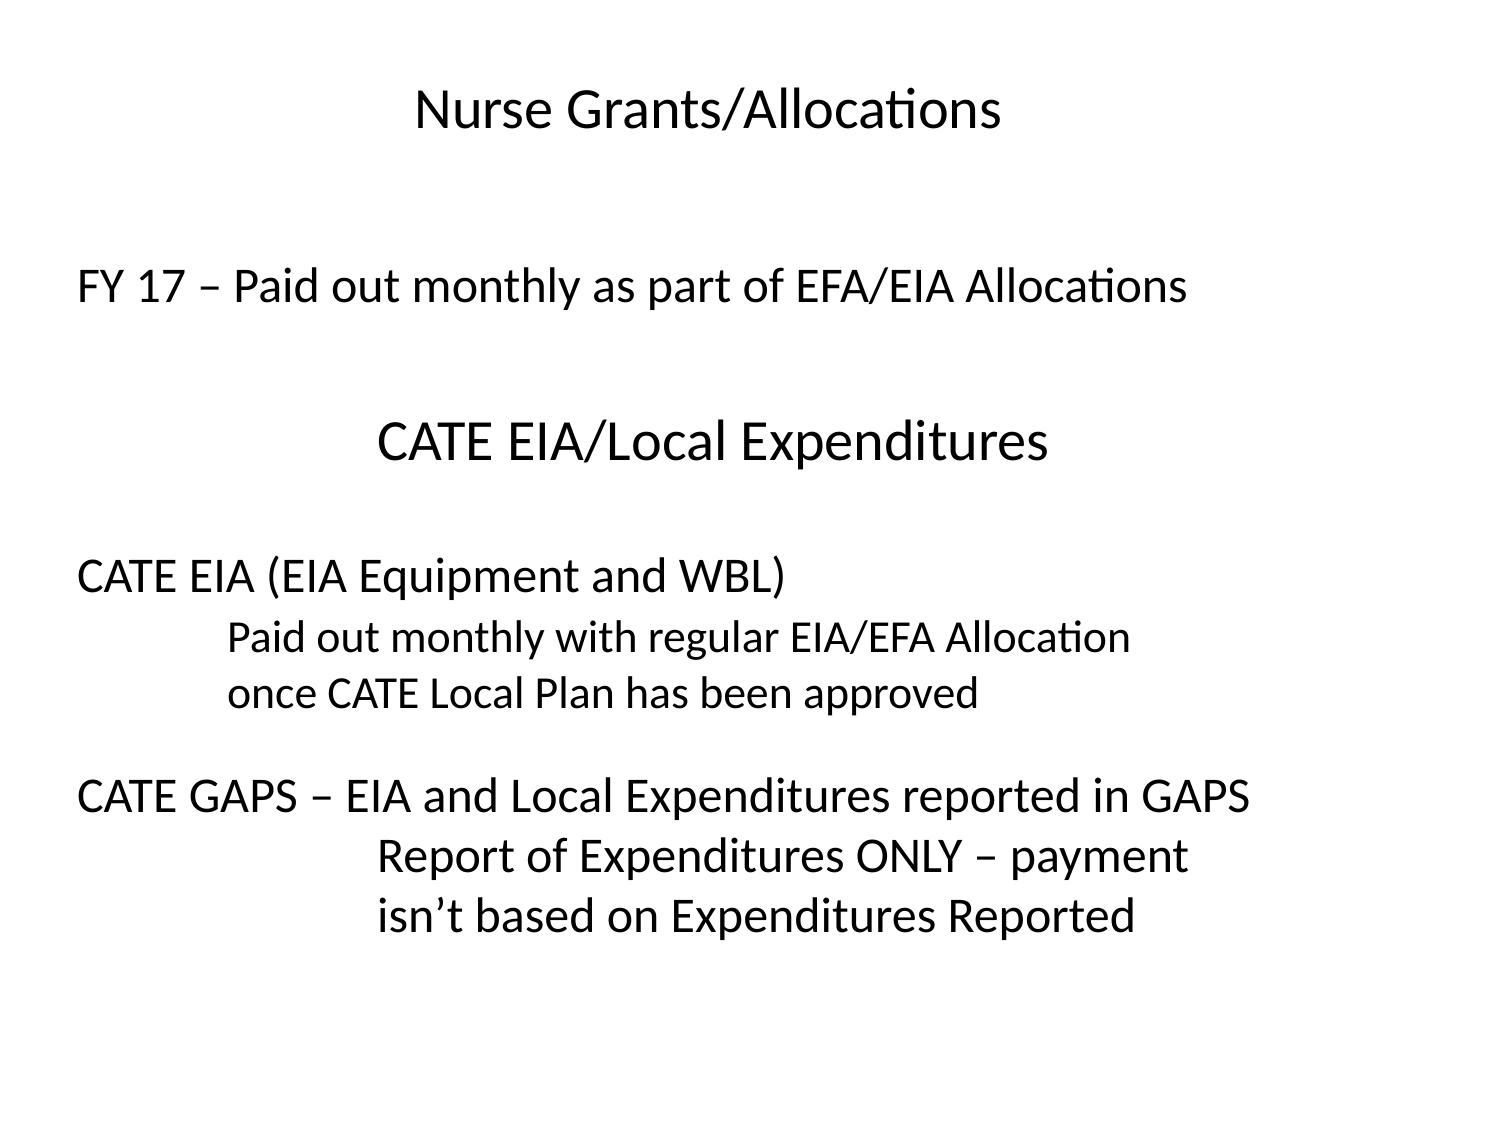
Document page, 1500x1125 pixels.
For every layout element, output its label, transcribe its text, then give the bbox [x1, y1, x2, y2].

text_box FY 17 – Paid out monthly as part of EFA/EIA Allocations CATE EIA/Local Expenditures CATE EIA (EIA Equipment and WBL) Paid out monthly with regular EIA/EFA Allocation once CATE Local Plan has been approved CATE GAPS – EIA and Local Expenditures reported in GAPS Report of Expenditures ONLY – payment isn’t based on Expenditures Reported [62, 200, 1475, 1100]
text_box Nurse Grants/Allocations [99, 62, 1363, 200]
